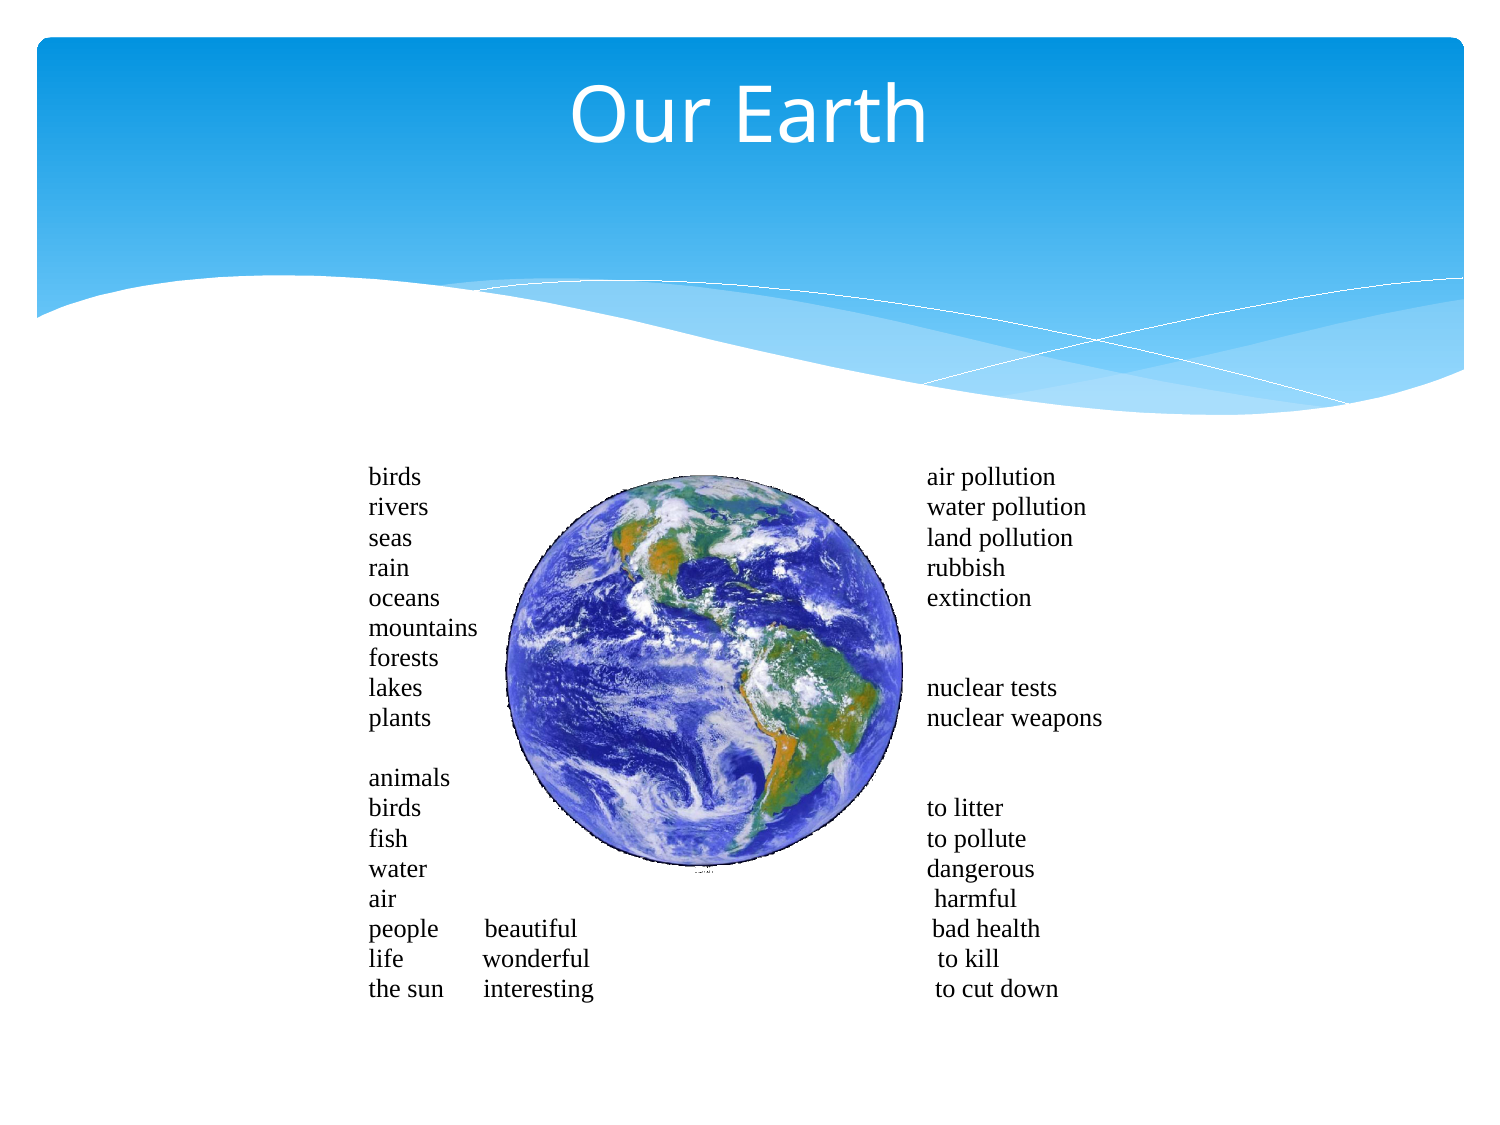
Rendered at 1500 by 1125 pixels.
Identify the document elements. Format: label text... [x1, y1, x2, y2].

title Our Earth [75, 55, 1425, 261]
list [368, 438, 1133, 1006]
